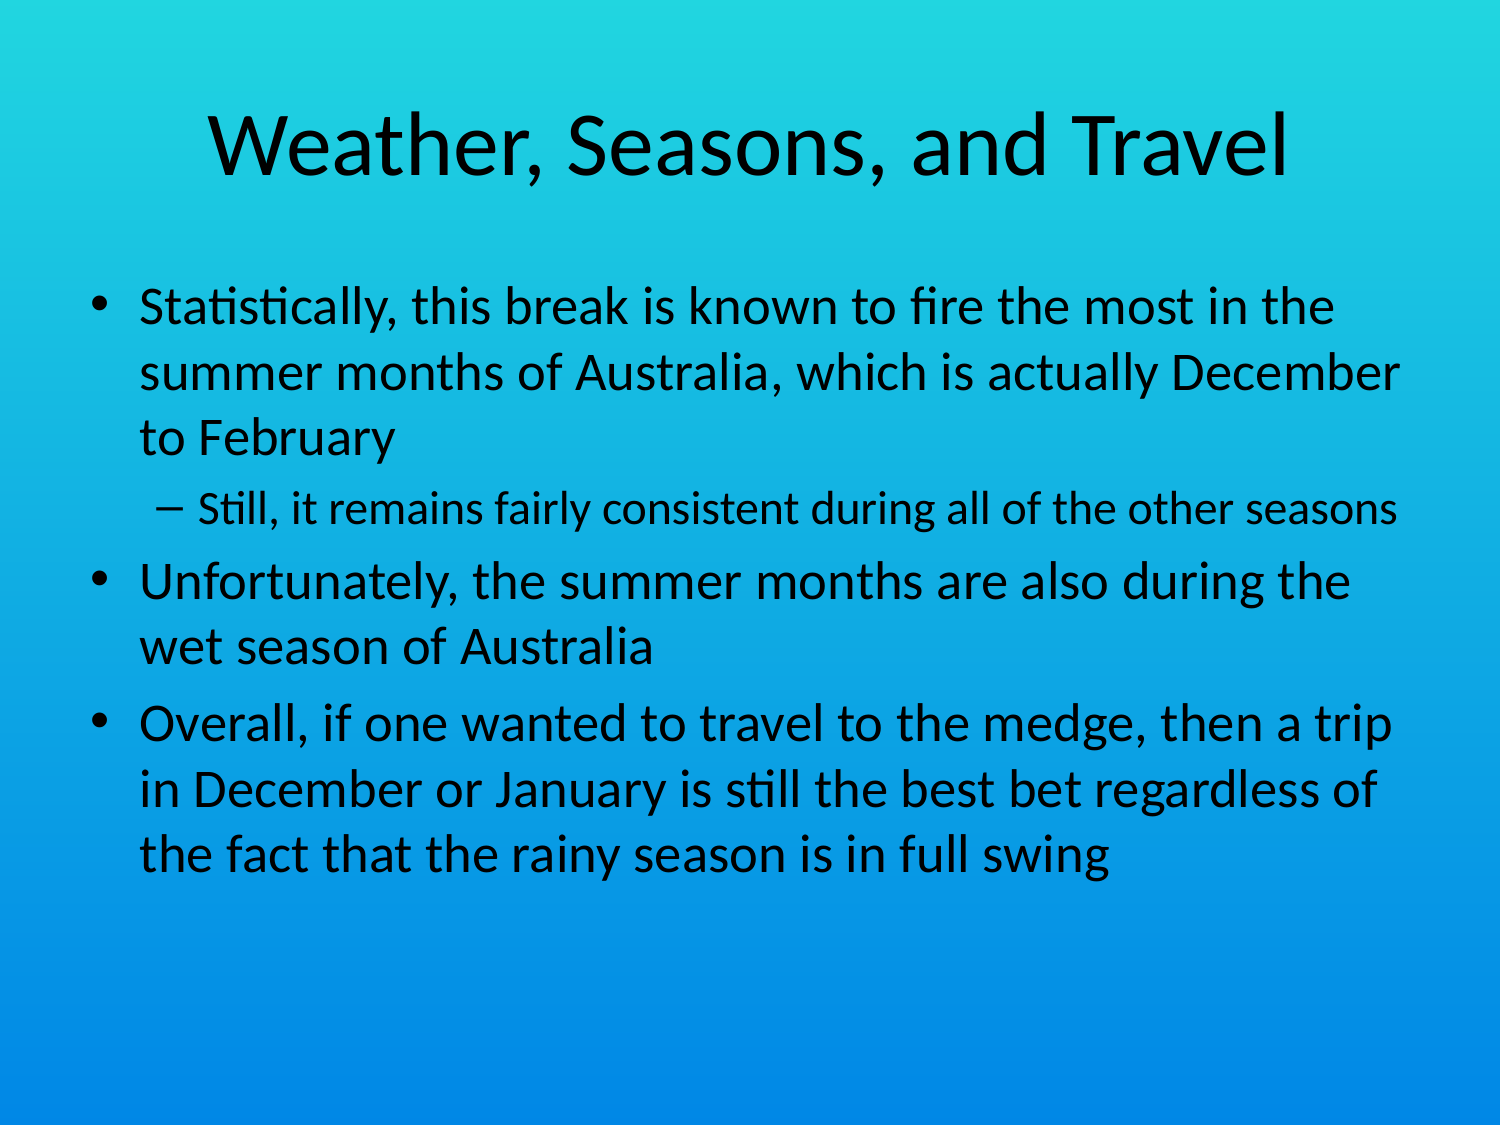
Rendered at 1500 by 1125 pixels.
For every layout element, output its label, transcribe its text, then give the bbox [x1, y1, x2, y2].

list Statistically, this break is known to fire the most in the summer months of Australia, which is actually December to February Still, it remains fairly consistent during all of the other seasons Unfortunately, the summer months are also during the wet season of Australia Overall, if one wanted to travel to the medge, then a trip in December or January is still the best bet regardless of the fact that the rainy season is in full swing [75, 262, 1425, 1005]
title Weather, Seasons, and Travel [75, 45, 1425, 233]
